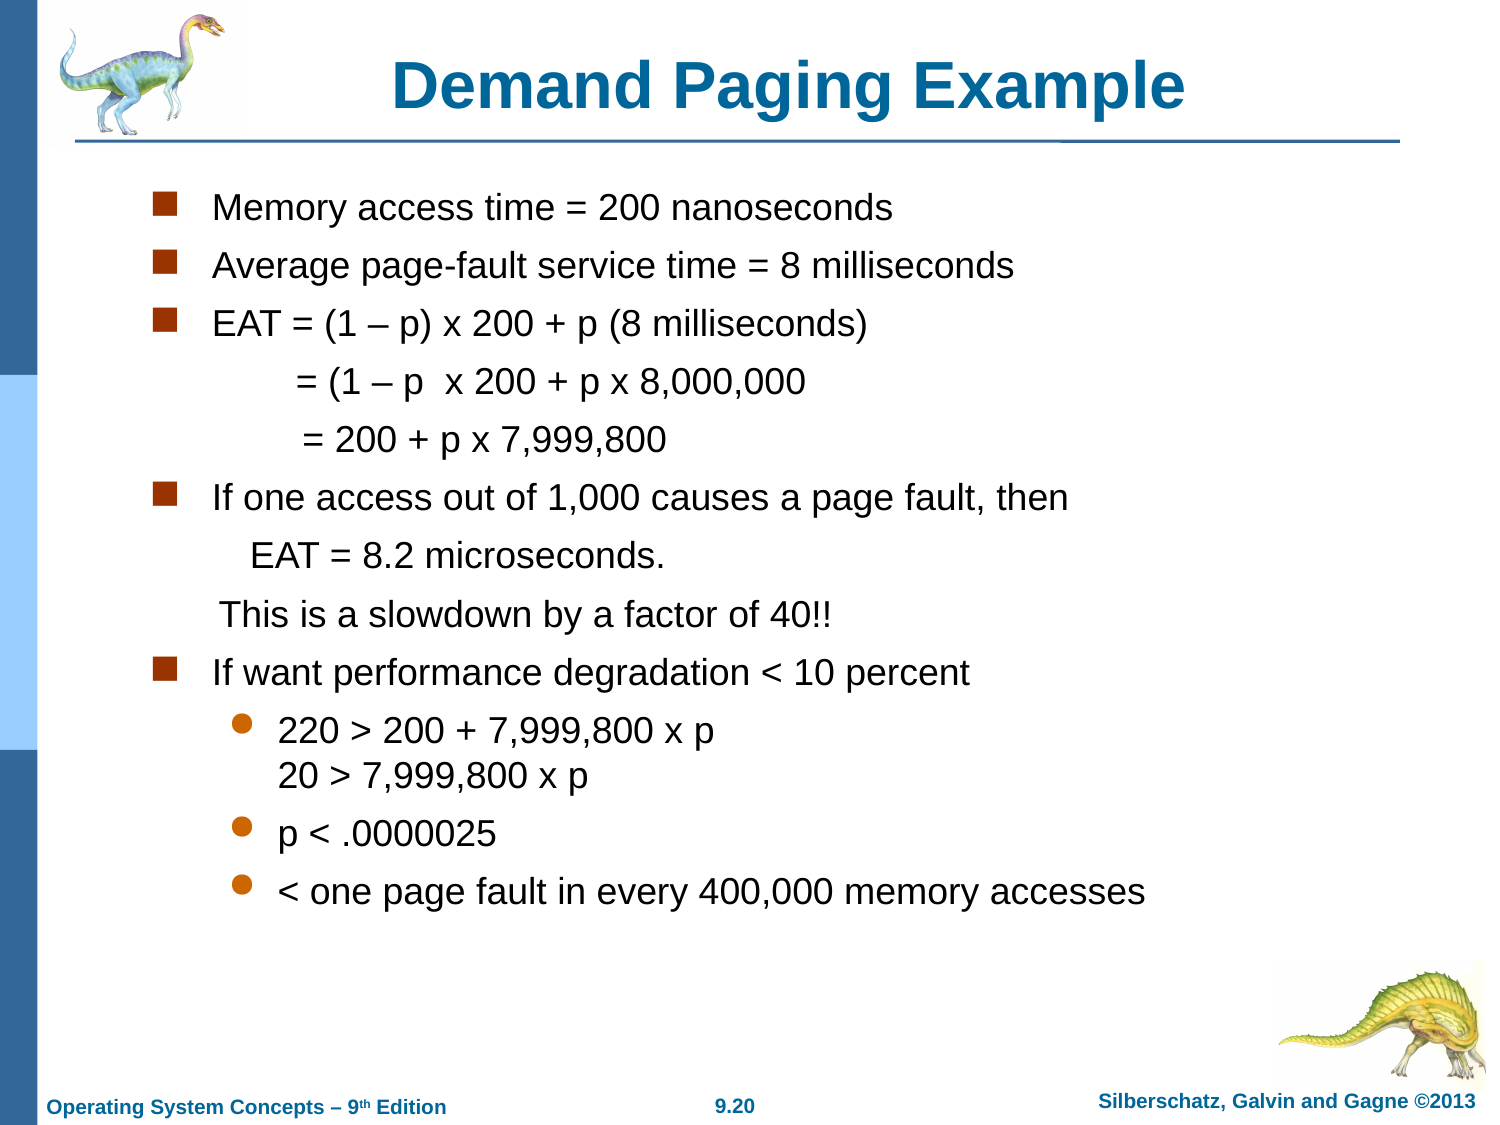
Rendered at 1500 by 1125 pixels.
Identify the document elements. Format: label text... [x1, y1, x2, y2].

list Memory access time = 200 nanoseconds Average page-fault service time = 8 milliseconds EAT = (1 – p) x 200 + p (8 milliseconds) = (1 – p x 200 + p x 8,000,000 = 200 + p x 7,999,800 If one access out of 1,000 causes a page fault, then EAT = 8.2 microseconds. This is a slowdown by a factor of 40!! If want performance degradation < 10 percent 220 > 200 + 7,999,800 x p 20 > 7,999,800 x p p < .0000025 < one page fault in every 400,000 memory accesses [140, 175, 1407, 972]
title Demand Paging Example [153, 34, 1426, 130]
picture [46, 0, 243, 149]
picture [1275, 959, 1486, 1090]
